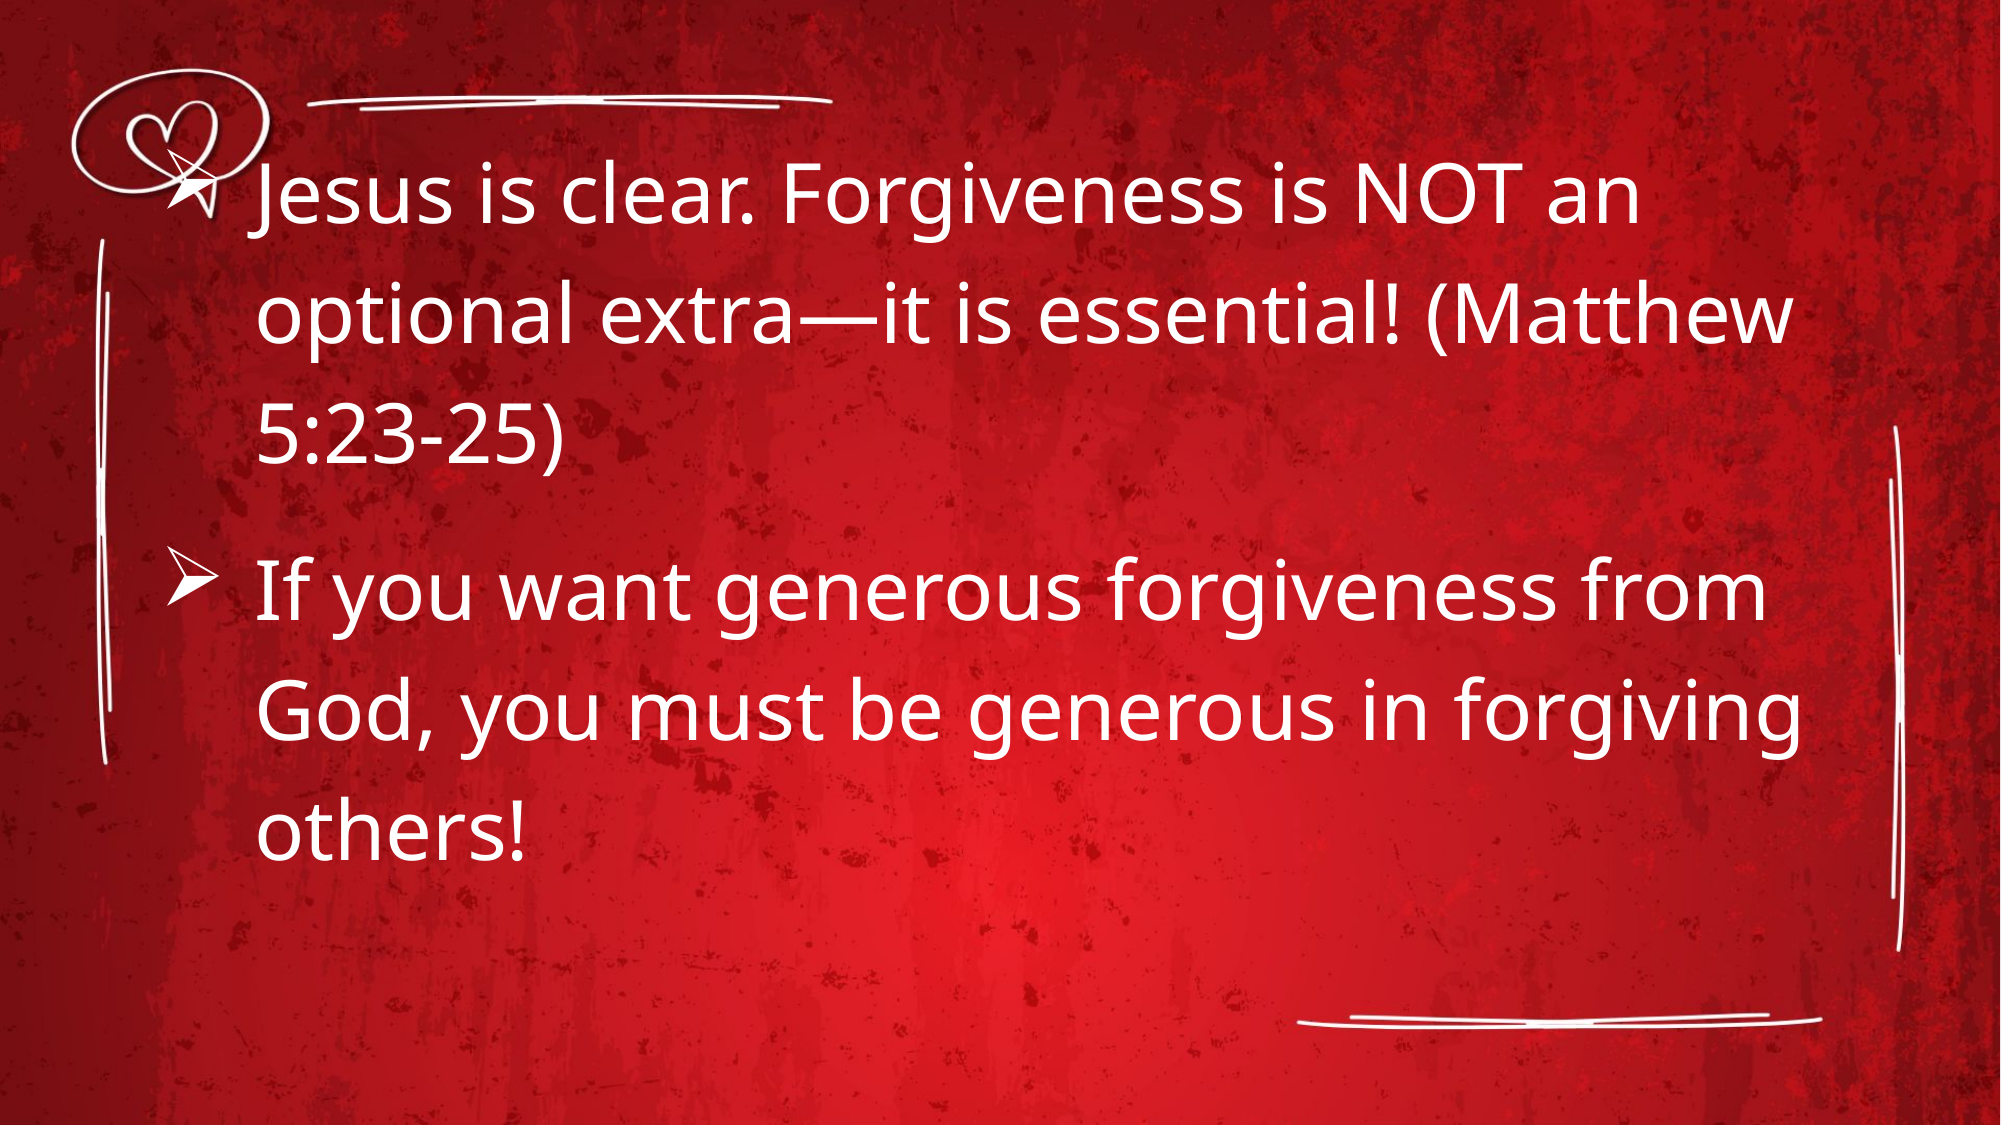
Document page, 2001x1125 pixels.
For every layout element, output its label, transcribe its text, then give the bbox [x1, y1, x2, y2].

picture [0, 0, 2001, 1125]
list Jesus is clear. Forgiveness is NOT an optional extra—it is essential! (Matthew 5:23-25) If you want generous forgiveness from God, you must be generous in forgiving others! [145, 192, 1881, 805]
